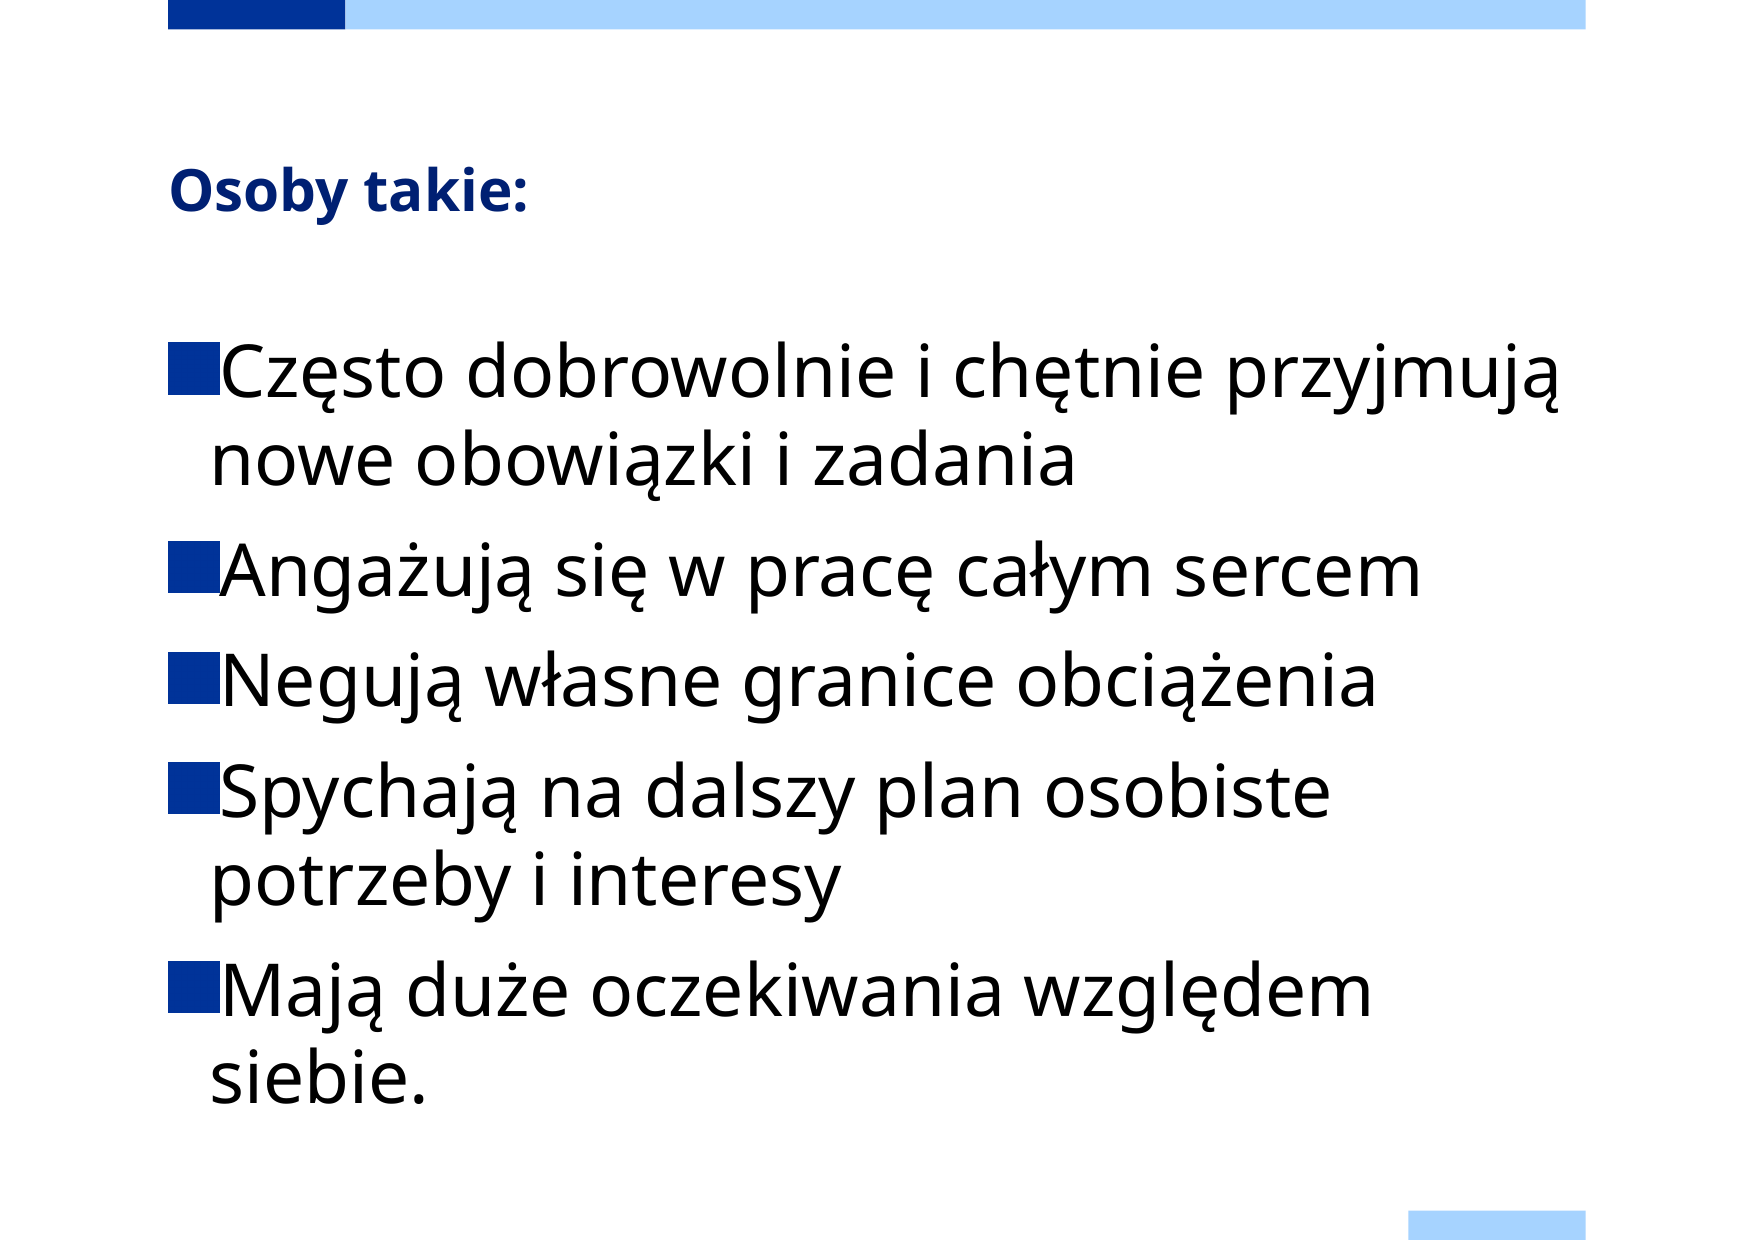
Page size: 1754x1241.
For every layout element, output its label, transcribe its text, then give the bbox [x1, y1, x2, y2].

picture [168, 762, 220, 814]
title Osoby takie: [168, 147, 1586, 324]
picture [168, 541, 220, 593]
picture [168, 961, 220, 1013]
picture [168, 652, 220, 704]
picture [168, 342, 220, 395]
list Często dobrowolnie i chętnie przyjmują nowe obowiązki i zadania Angażują się w pracę całym sercem Negują własne granice obciążenia Spychają na dalszy plan osobiste potrzeby i interesy Mają duże oczekiwania względem siebie. [168, 324, 1586, 1093]
